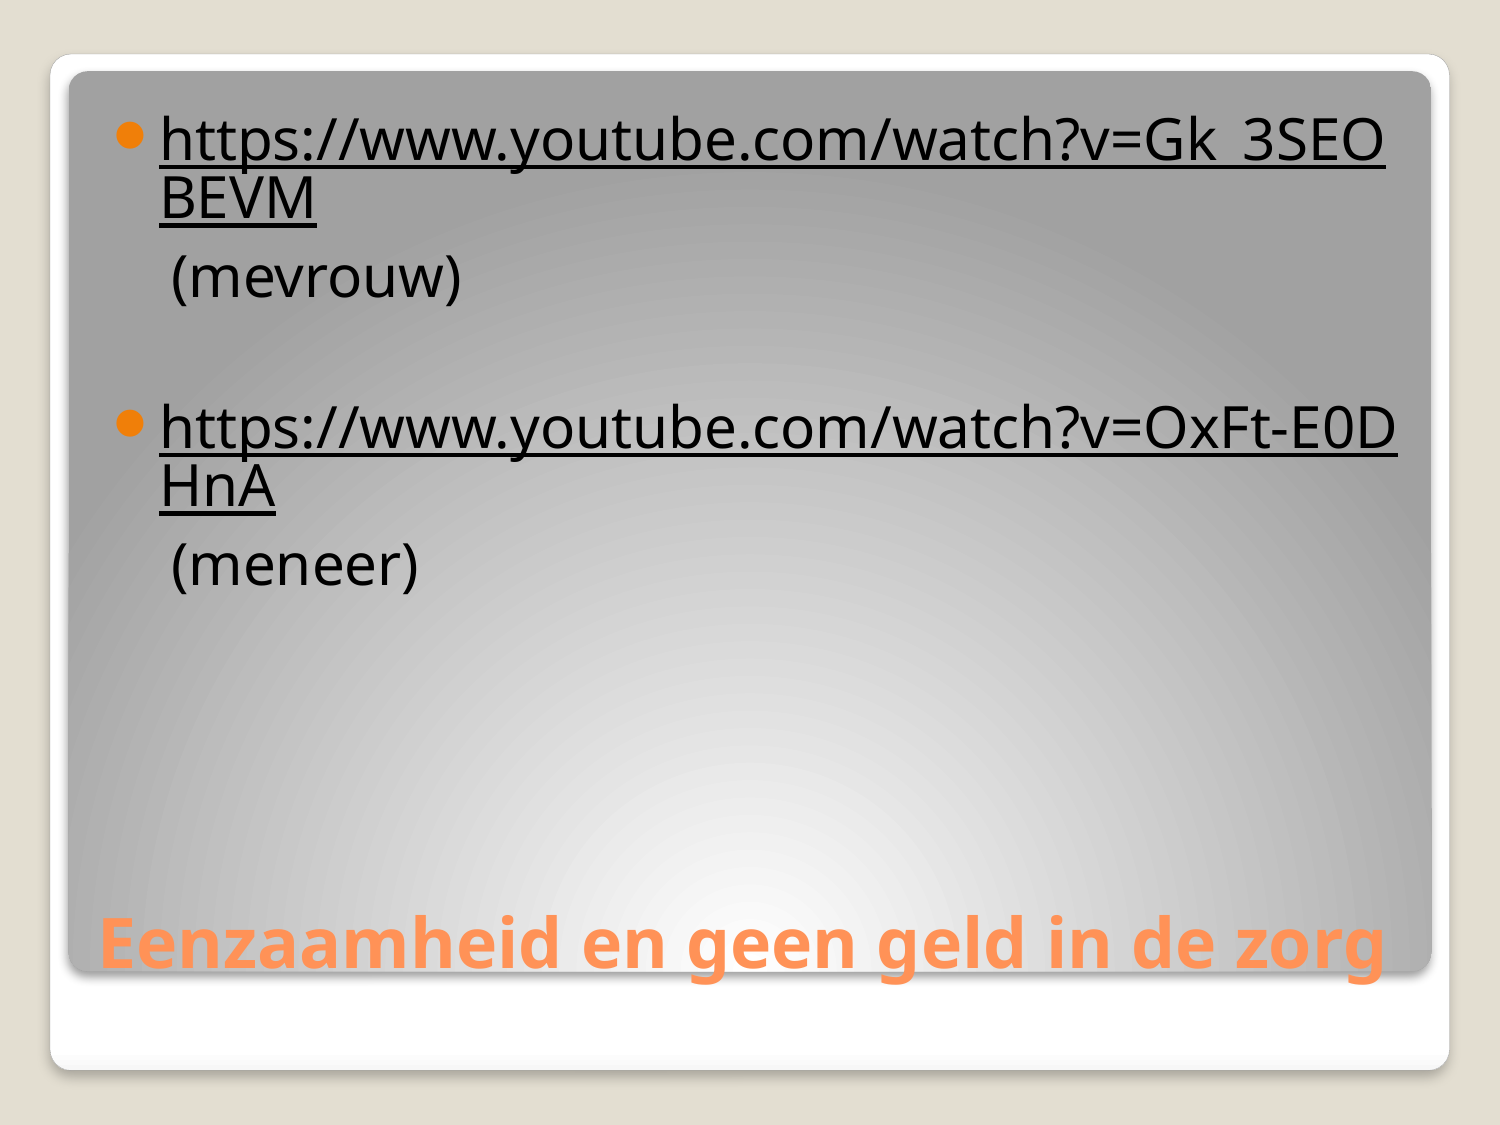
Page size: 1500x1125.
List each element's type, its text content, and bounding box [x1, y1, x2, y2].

title Eenzaamheid en geen geld in de zorg [82, 817, 1425, 990]
list https://www.youtube.com/watch?v=Gk_3SEOBEVM (mevrouw) https://www.youtube.com/watch?v=OxFt-E0DHnA (meneer) [82, 86, 1425, 774]
